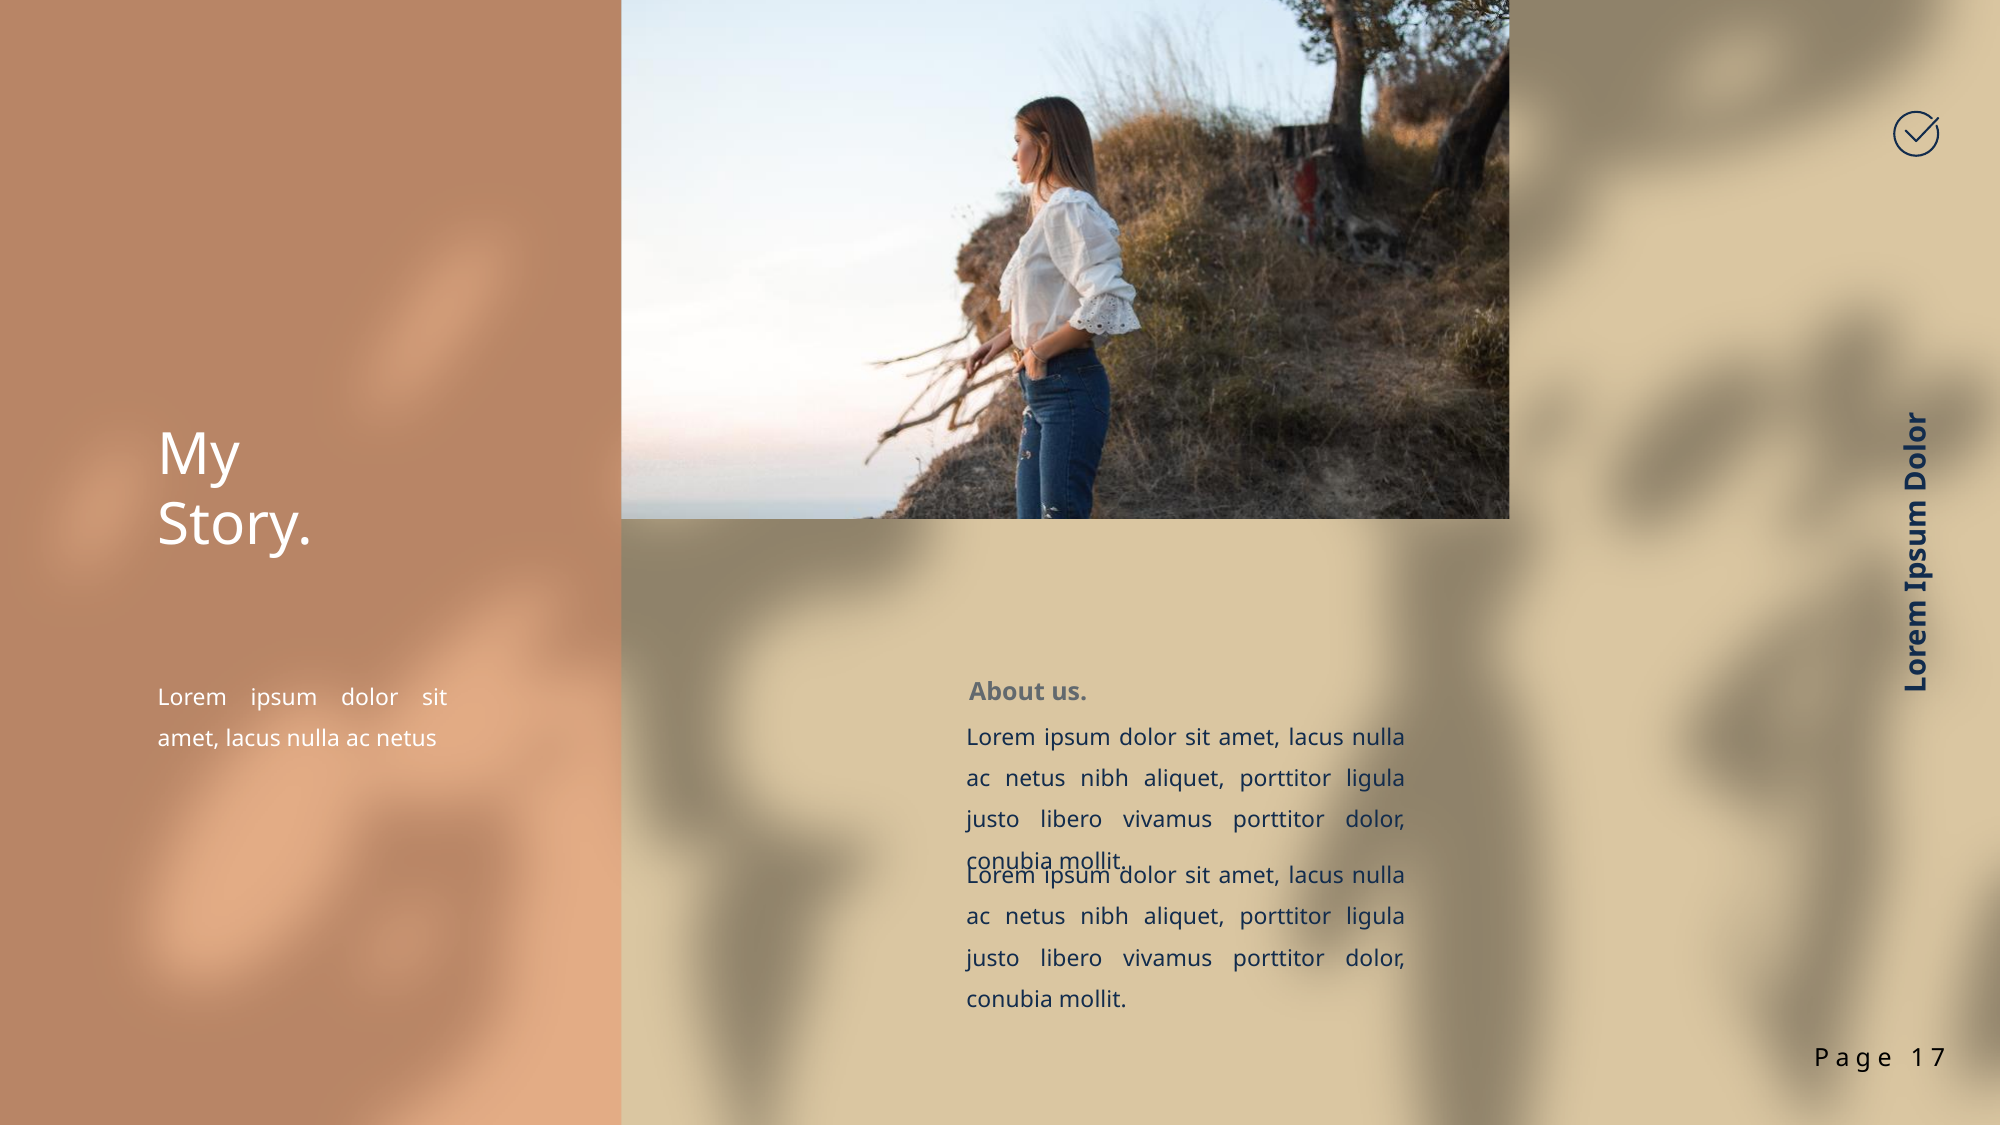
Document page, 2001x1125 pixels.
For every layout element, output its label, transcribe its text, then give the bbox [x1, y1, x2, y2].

text_box [0, 0, 622, 1125]
text_box Lorem ipsum dolor sit amet, lacus nulla ac netus [143, 661, 463, 759]
text_box About us. [969, 661, 1433, 706]
text_box Lorem Ipsum Dolor [1893, 133, 1961, 708]
text_box [1893, 110, 1940, 133]
text_box My Story. [143, 408, 550, 576]
text_box Lorem ipsum dolor sit amet, lacus nulla ac netus nibh aliquet, porttitor ligula justo libero vivamus porttitor dolor, conubia mollit. [951, 701, 1421, 839]
text_box Lorem ipsum dolor sit amet, lacus nulla ac netus nibh aliquet, porttitor ligula justo libero vivamus porttitor dolor, conubia mollit. [951, 839, 1421, 1020]
picture [621, 0, 2000, 1125]
